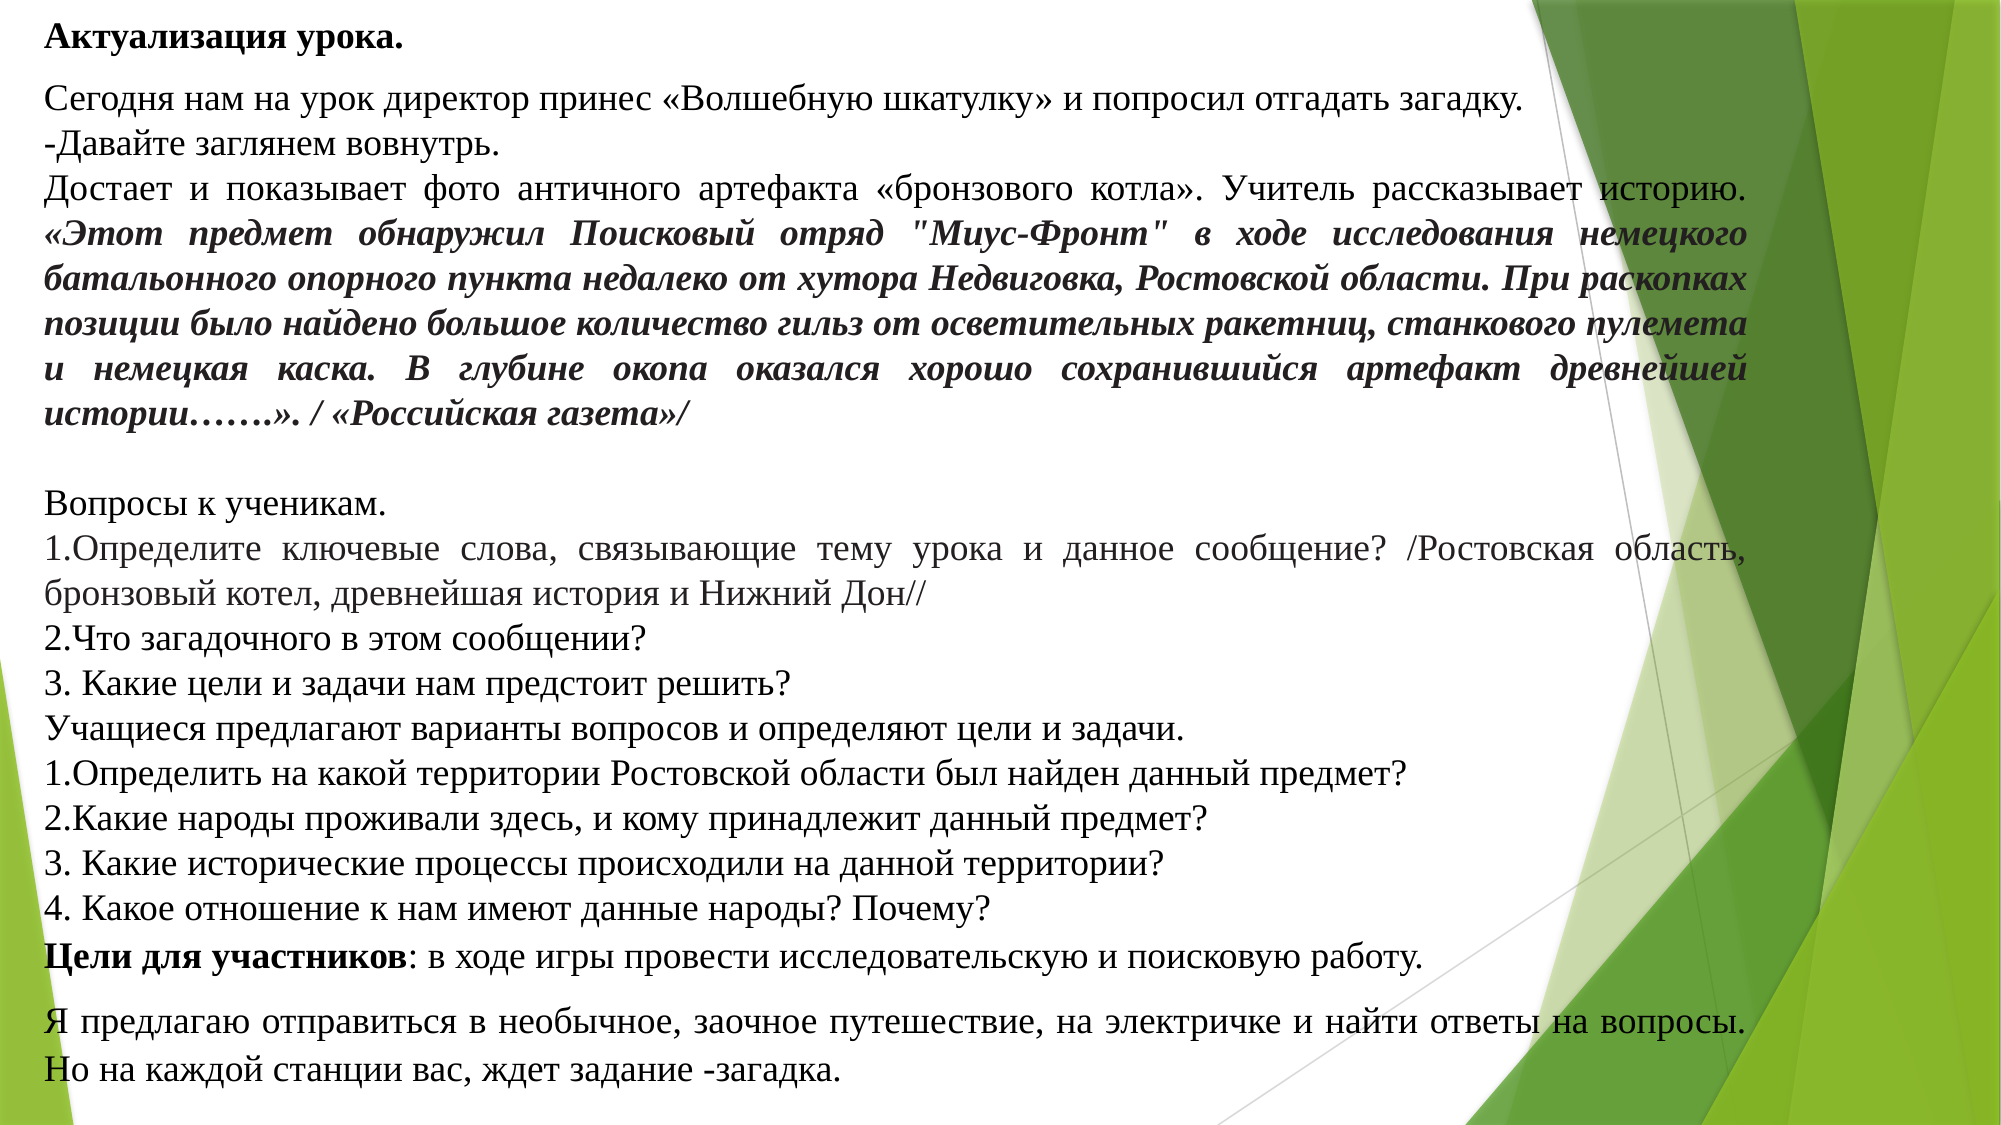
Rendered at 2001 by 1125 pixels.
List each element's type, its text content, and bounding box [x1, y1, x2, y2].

text_box Актуализация урока. Сегодня нам на урок директор принес «Волшебную шкатулку» и попросил отгадать загадку. -Давайте заглянем вовнутрь. Достает и показывает фото античного артефакта «бронзового котла». Учитель рассказывает историю. «Этот предмет обнаружил Поисковый отряд "Миус-Фронт" в ходе исследования немецкого батальонного опорного пункта недалеко от хутора Недвиговка, Ростовской области. При раскопках позиции было найдено большое количество гильз от осветительных ракетниц, станкового пулемета и немецкая каска. В глубине окопа оказался хорошо сохранившийся артефакт древнейшей истории…….». / «Российская газета»/ Вопросы к ученикам. 1.Определите ключевые слова, связывающие тему урока и данное сообщение? /Ростовская область, бронзовый котел, древнейшая история и Нижний Дон// 2.Что загадочного в этом сообщении? 3. Какие цели и задачи нам предстоит решить? Учащиеся предлагают варианты вопросов и определяют цели и задачи. 1.Определить на какой территории Ростовской области был найден данный предмет? 2.Какие народы проживали здесь, и кому принадлежит данный предмет? 3. Какие исторические процессы происходили на данной территории? 4. Какое отношение к нам имеют данные народы? Почему? Цели для участников: в ходе игры провести исследовательскую и поисковую работу. Я предлагаю отправиться в необычное, заочное путешествие, на электричке и найти ответы на вопросы. Но на каждой станции вас, ждет задание -загадка. [29, 0, 1764, 1097]
